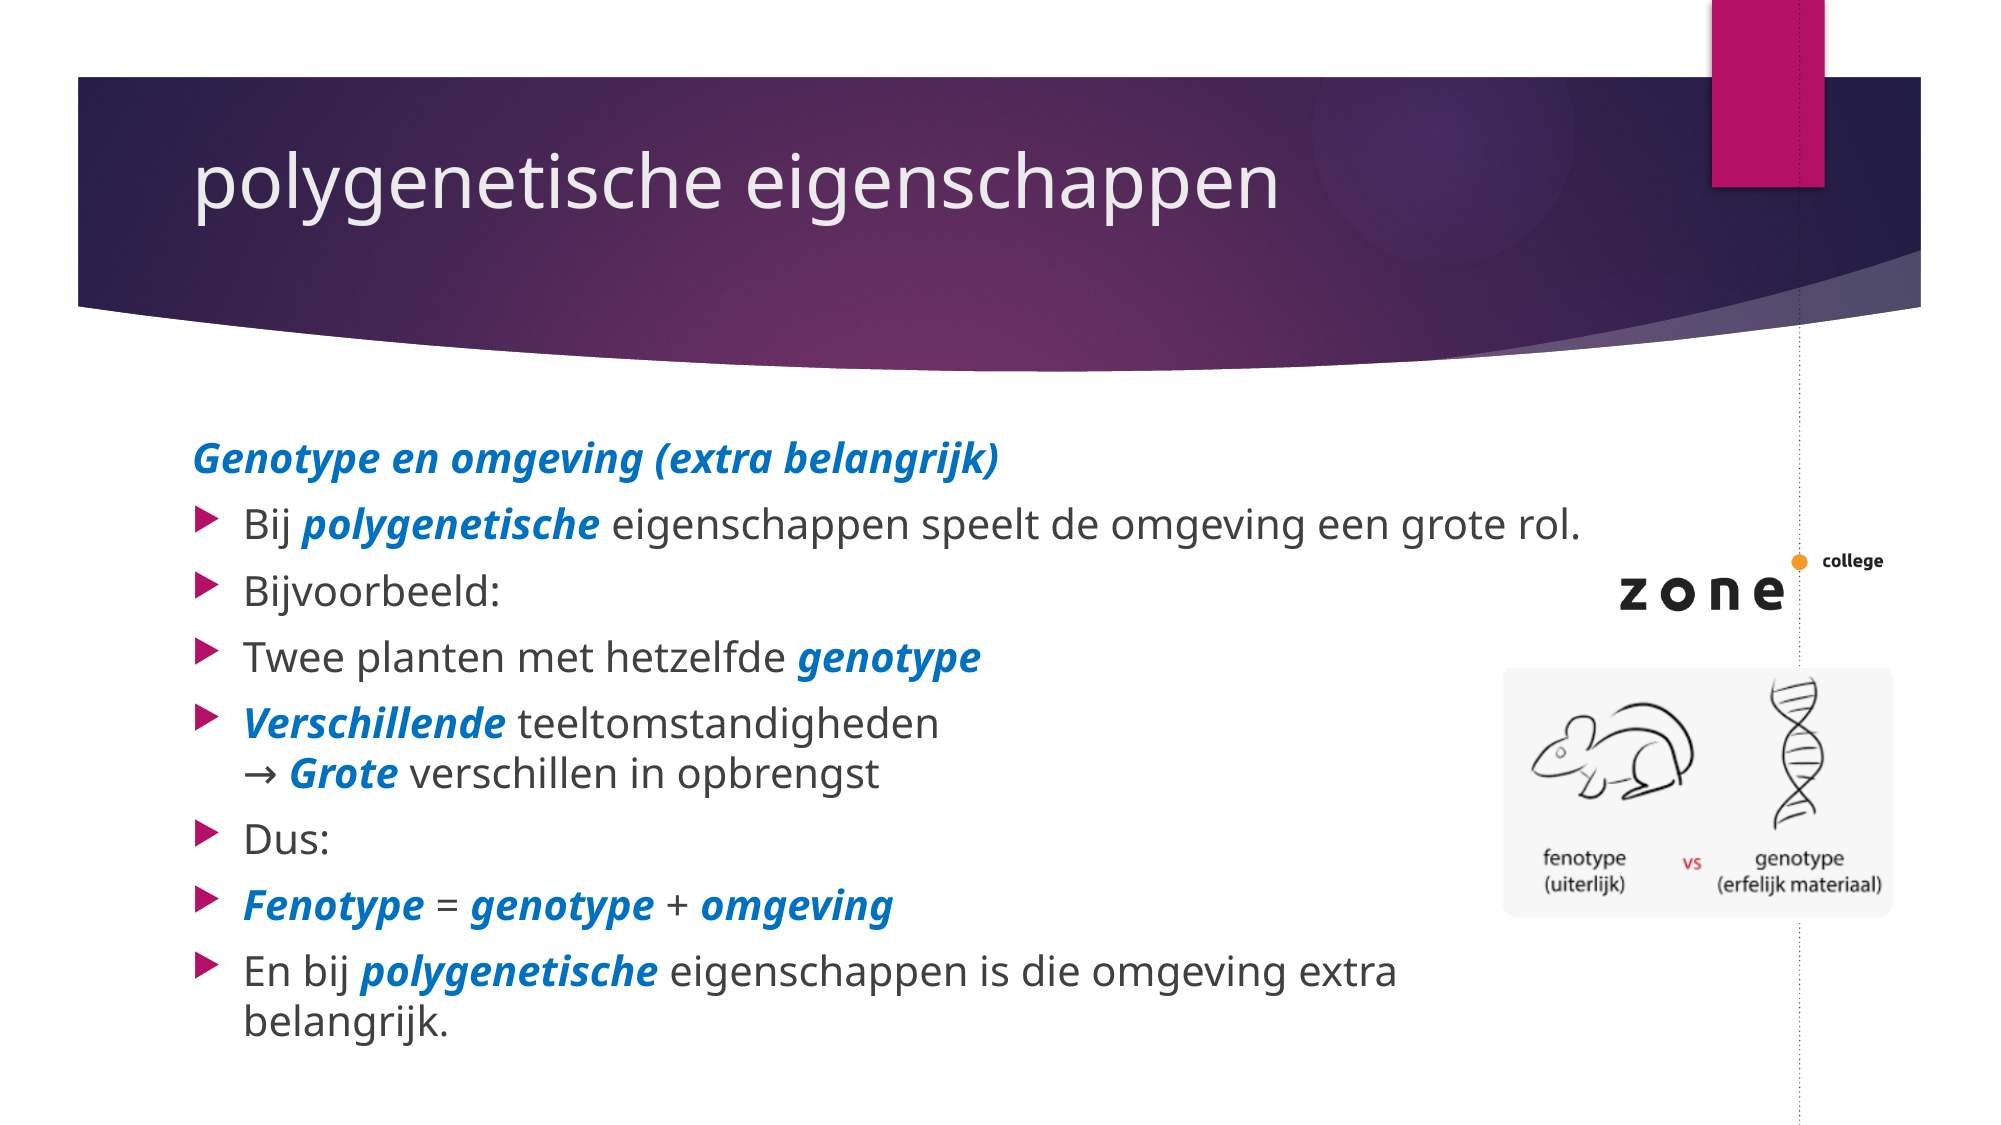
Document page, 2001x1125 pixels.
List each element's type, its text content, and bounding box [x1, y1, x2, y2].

title polygenetische eigenschappen [177, 97, 1471, 261]
picture [1503, 0, 2001, 1125]
list Genotype en omgeving (extra belangrijk) Bij polygenetische eigenschappen speelt de omgeving een grote rol. Bijvoorbeeld: Twee planten met hetzelfde genotype Verschillende teeltomstandigheden → Grote verschillen in opbrengst Dus: Fenotype = genotype + omgeving En bij polygenetische eigenschappen is die omgeving extra belangrijk. [177, 424, 1615, 1091]
